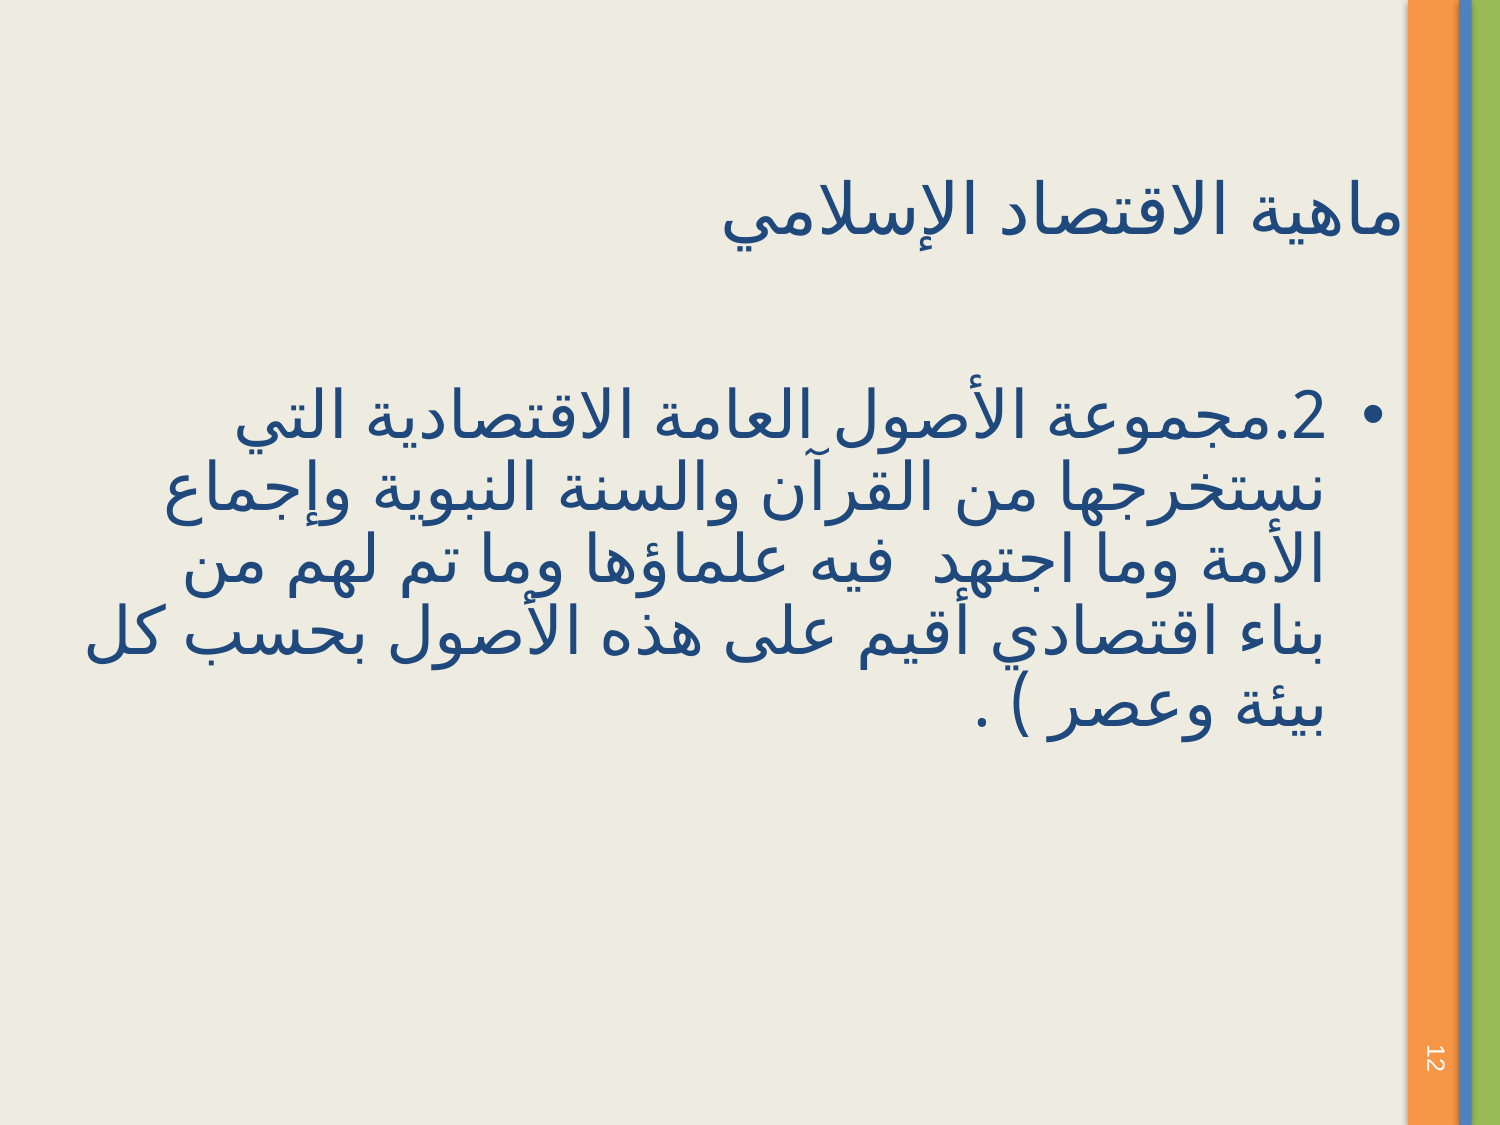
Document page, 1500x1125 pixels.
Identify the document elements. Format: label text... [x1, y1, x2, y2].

slide_number 12 [1407, 928, 1468, 1088]
list 2. مجموعة الأصول العامة الاقتصادية التي نستخرجها من القرآن والسنة النبوية وإجماع الأمة وما اجتهد فيه علماؤها وما تم لهم من بناء اقتصادي أقيم على هذه الأصول بحسب كل بيئة وعصر ) . [64, 373, 1400, 1125]
title ماهية الاقتصاد الإسلامي [70, 154, 1421, 343]
